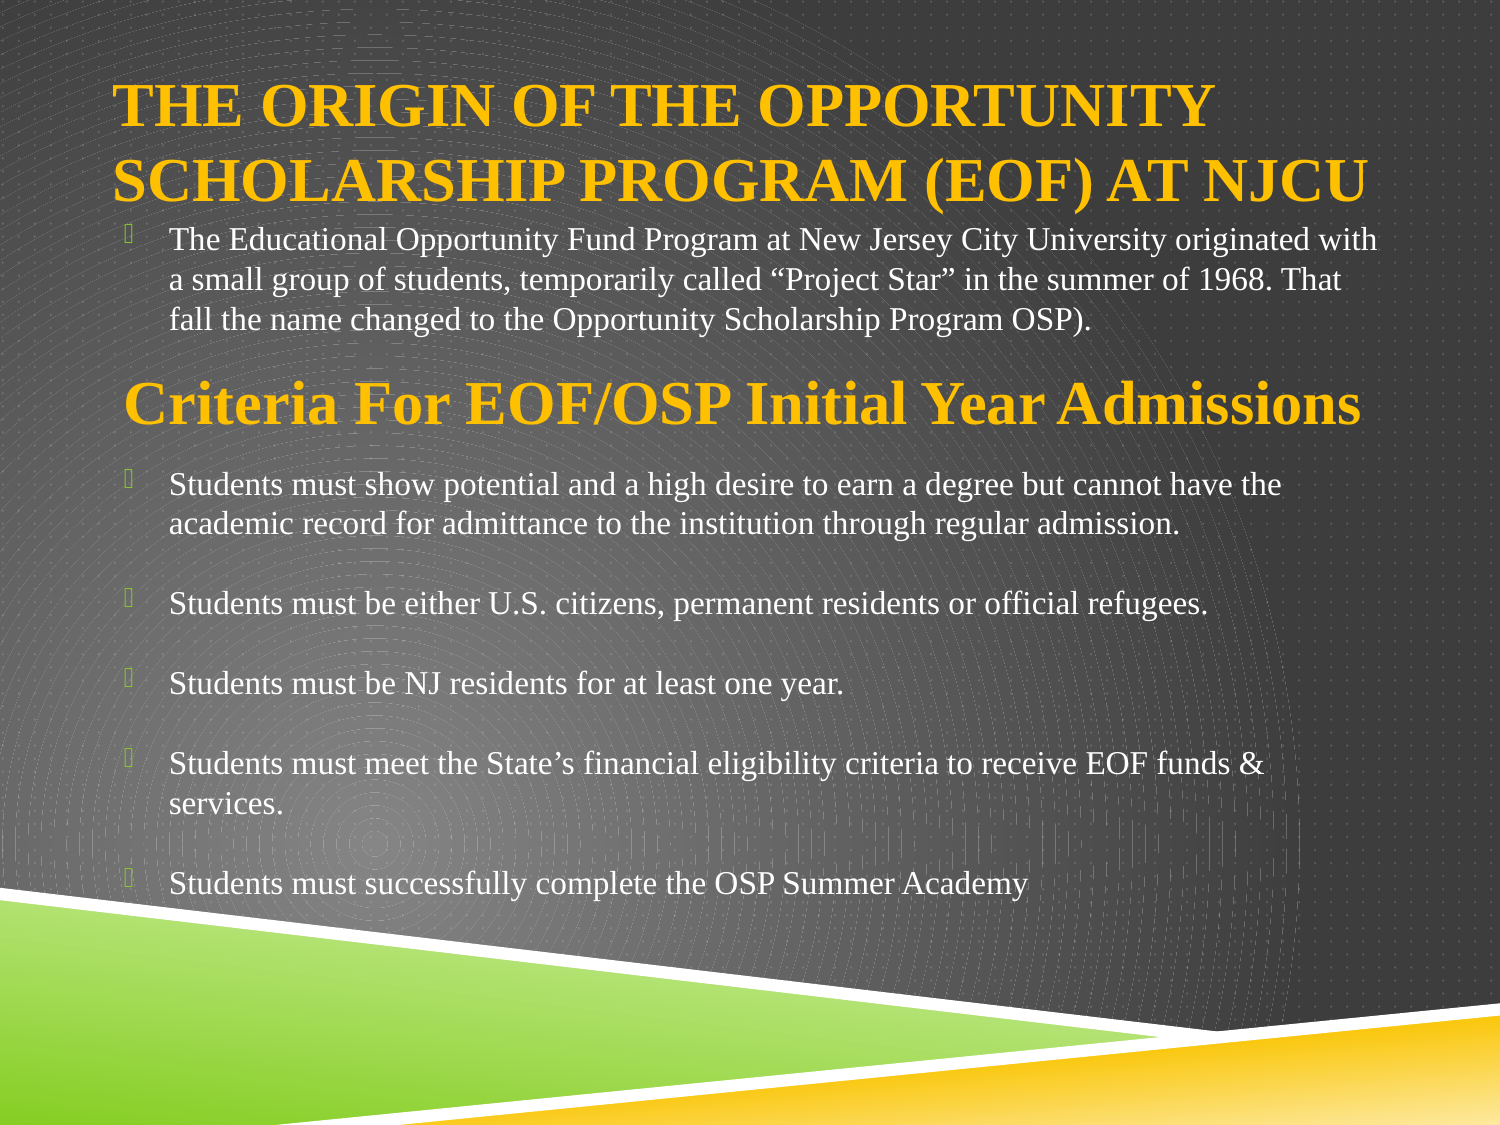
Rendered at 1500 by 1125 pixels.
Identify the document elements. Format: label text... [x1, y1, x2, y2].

list The Educational Opportunity Fund Program at New Jersey City University originated with a small group of students, temporarily called “Project Star” in the summer of 1968. That fall the name changed to the Opportunity Scholarship Program OSP). Criteria For EOF/OSP Initial Year Admissions Students must show potential and a high desire to earn a degree but cannot have the academic record for admittance to the institution through regular admission. Students must be either U.S. citizens, permanent residents or official refugees. Students must be NJ residents for at least one year. Students must meet the State’s financial eligibility criteria to receive EOF funds & services. Students must successfully complete the OSP Summer Academy [112, 209, 1388, 911]
title The Origin of the Opportunity Scholarship Program (EOF) at NJCU [112, 45, 1388, 209]
